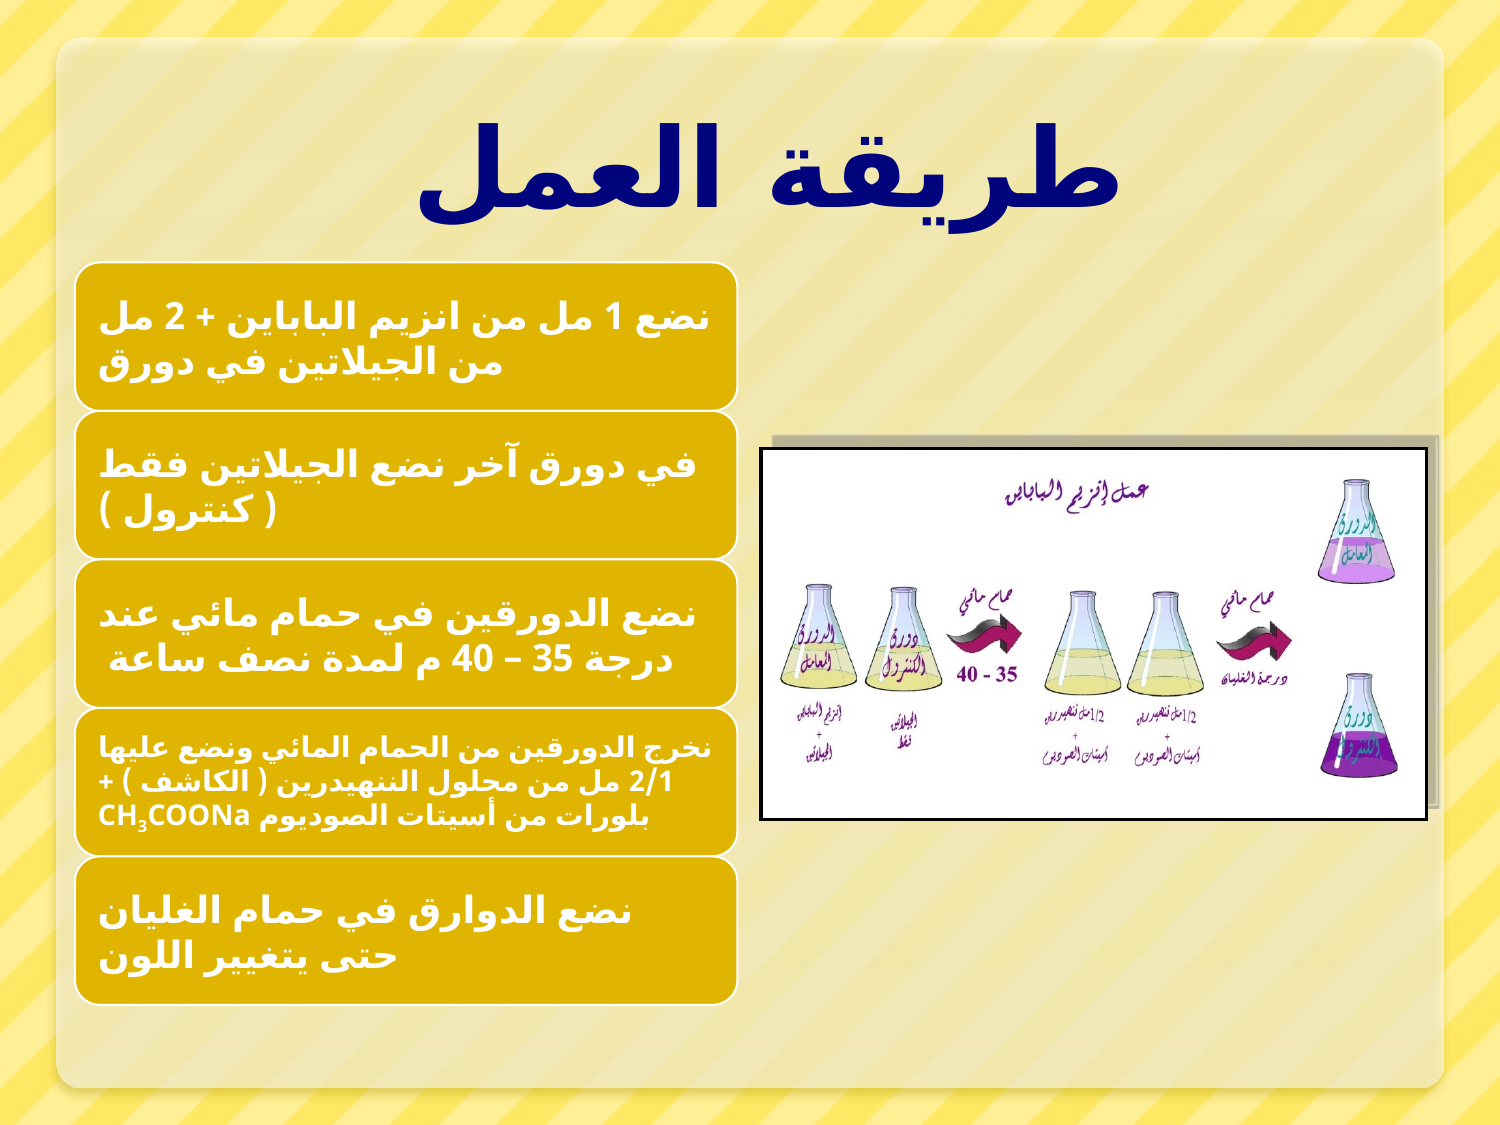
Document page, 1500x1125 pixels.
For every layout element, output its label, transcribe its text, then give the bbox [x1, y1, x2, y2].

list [762, 449, 1425, 818]
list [74, 262, 738, 1005]
title طريقة العمل [75, 50, 1425, 238]
